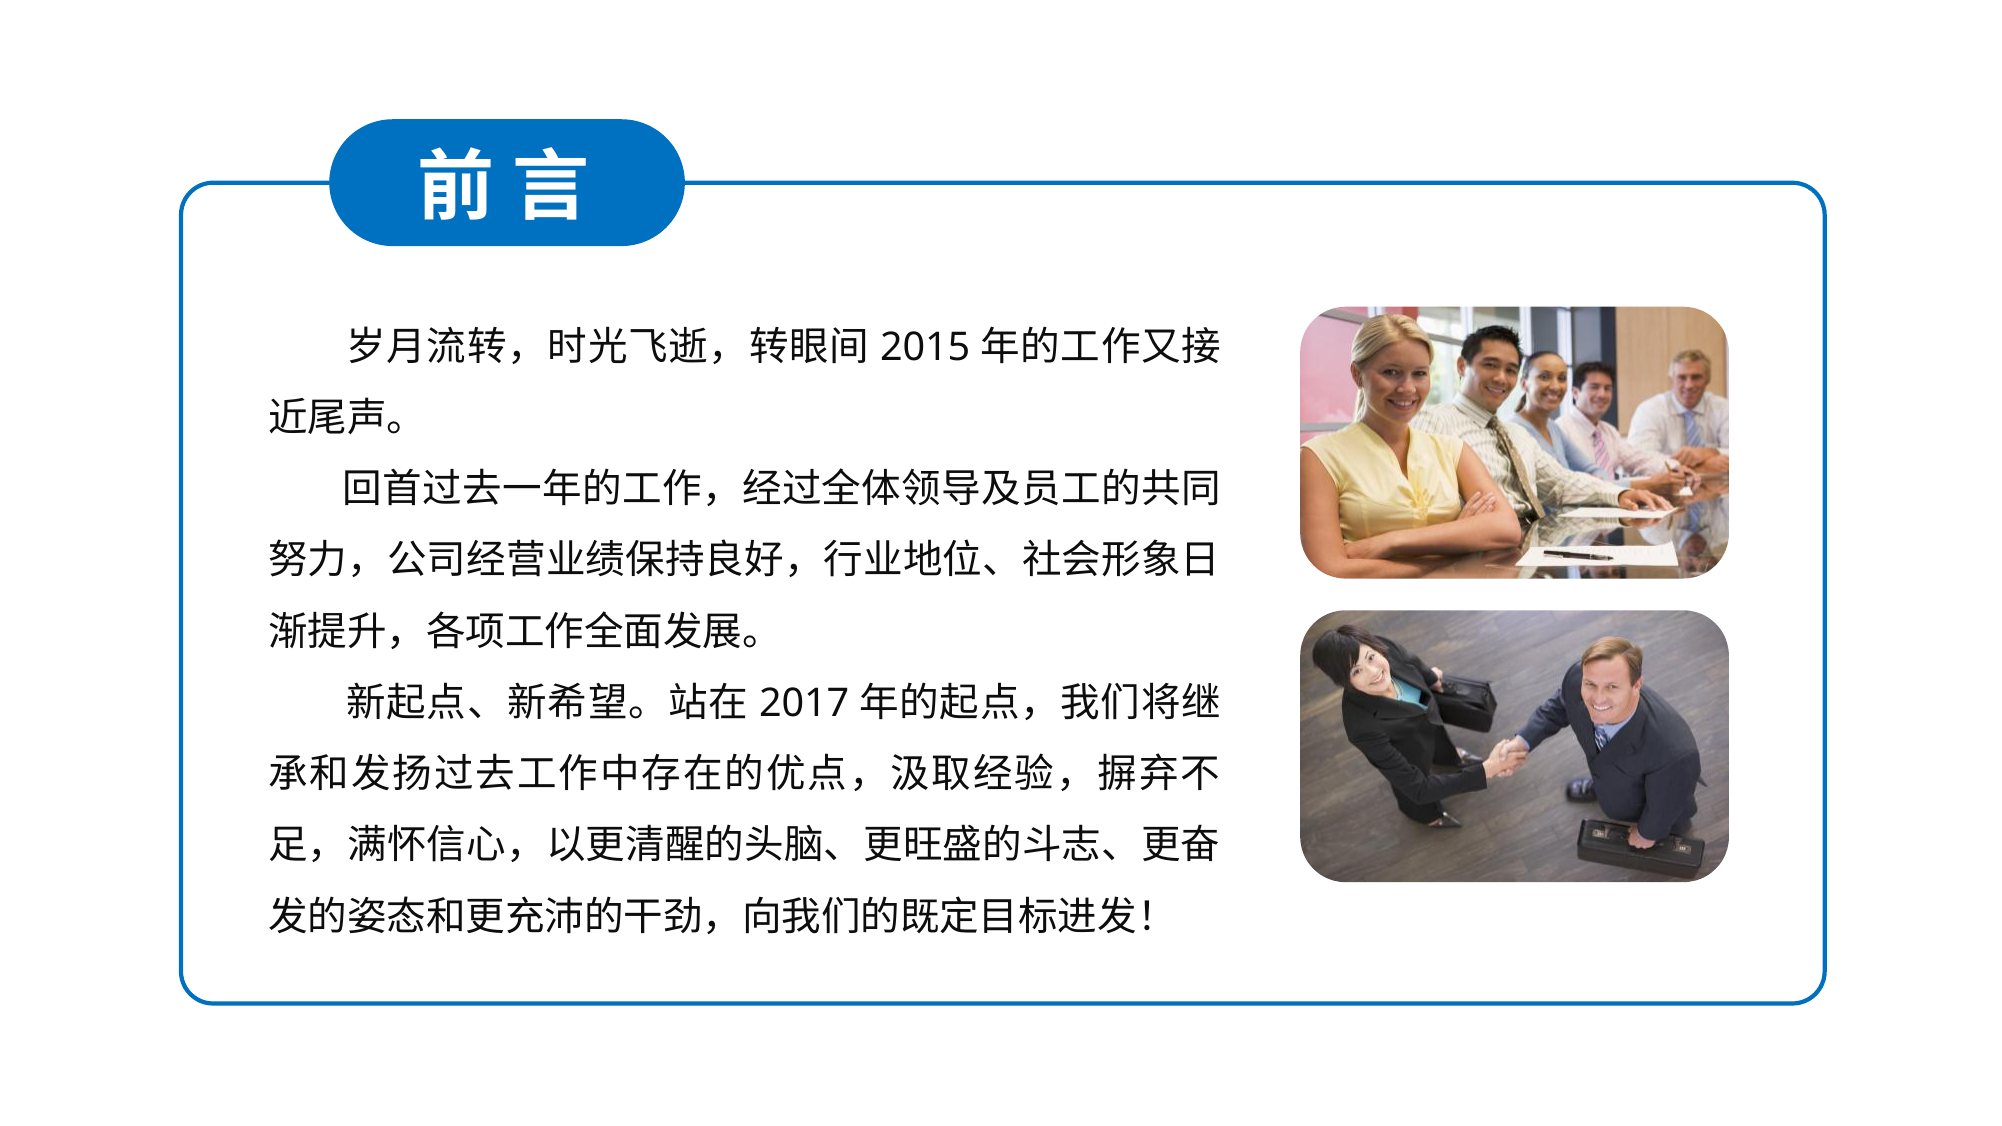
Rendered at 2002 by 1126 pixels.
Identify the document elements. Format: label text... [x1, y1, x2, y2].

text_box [328, 118, 686, 247]
text_box [180, 182, 1825, 1004]
text_box [1298, 608, 1732, 885]
text_box [1298, 304, 1732, 581]
text_box 岁月流转，时光飞逝，转眼间2015年的工作又接近尾声。 回首过去一年的工作，经过全体领导及员工的共同努力，公司经营业绩保持良好，行业地位、社会形象日渐提升，各项工作全面发展。 新起点、新希望。站在2017年的起点，我们将继承和发扬过去工作中存在的优点，汲取经验，摒弃不足，满怀信心，以更清醒的头脑、更旺盛的斗志、更奋发的姿态和更充沛的干劲，向我们的既定目标进发！ [256, 290, 1234, 944]
